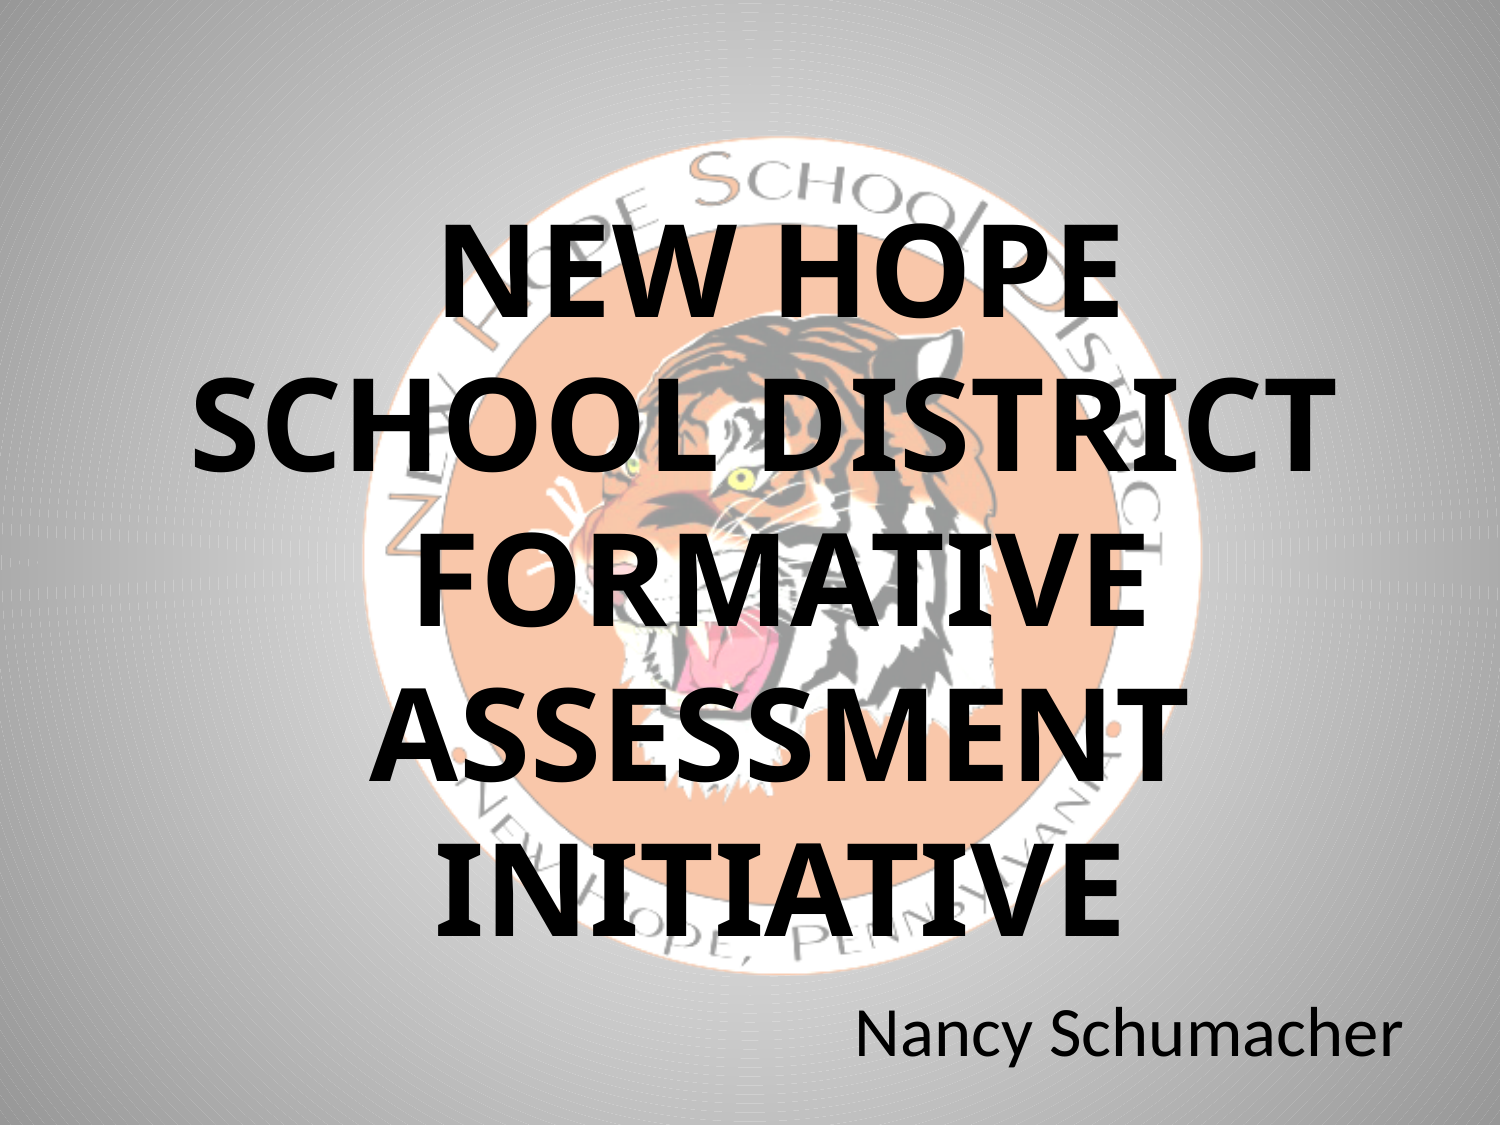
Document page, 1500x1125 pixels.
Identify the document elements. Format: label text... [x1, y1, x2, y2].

text_box NEW HOPE SCHOOL DISTRICT FORMATIVE ASSESSMENT INITIATIVE [138, 180, 257, 970]
text_box NEW HOPE SCHOOL DISTRICT FORMATIVE ASSESSMENT INITIATIVE [1243, 180, 1423, 970]
picture [262, 0, 1238, 1125]
text_box Nancy Schumacher [1243, 978, 1420, 1078]
